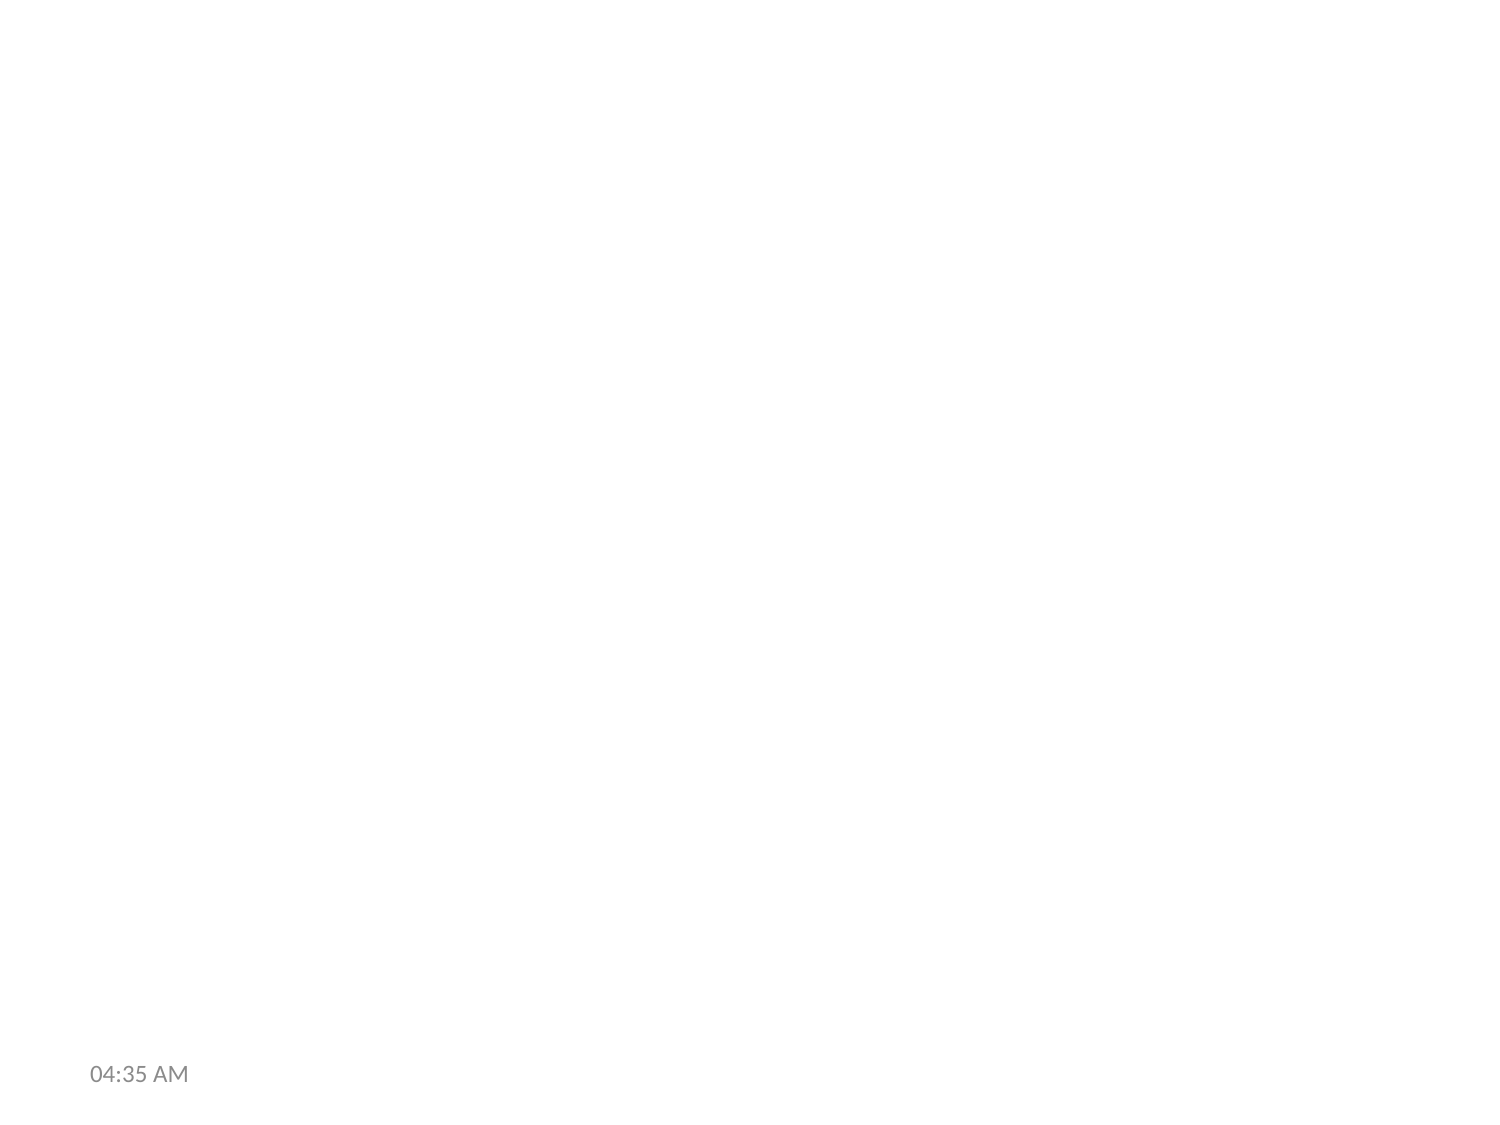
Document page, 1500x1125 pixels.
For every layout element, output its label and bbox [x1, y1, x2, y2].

slide_number [75, 1042, 425, 1103]
